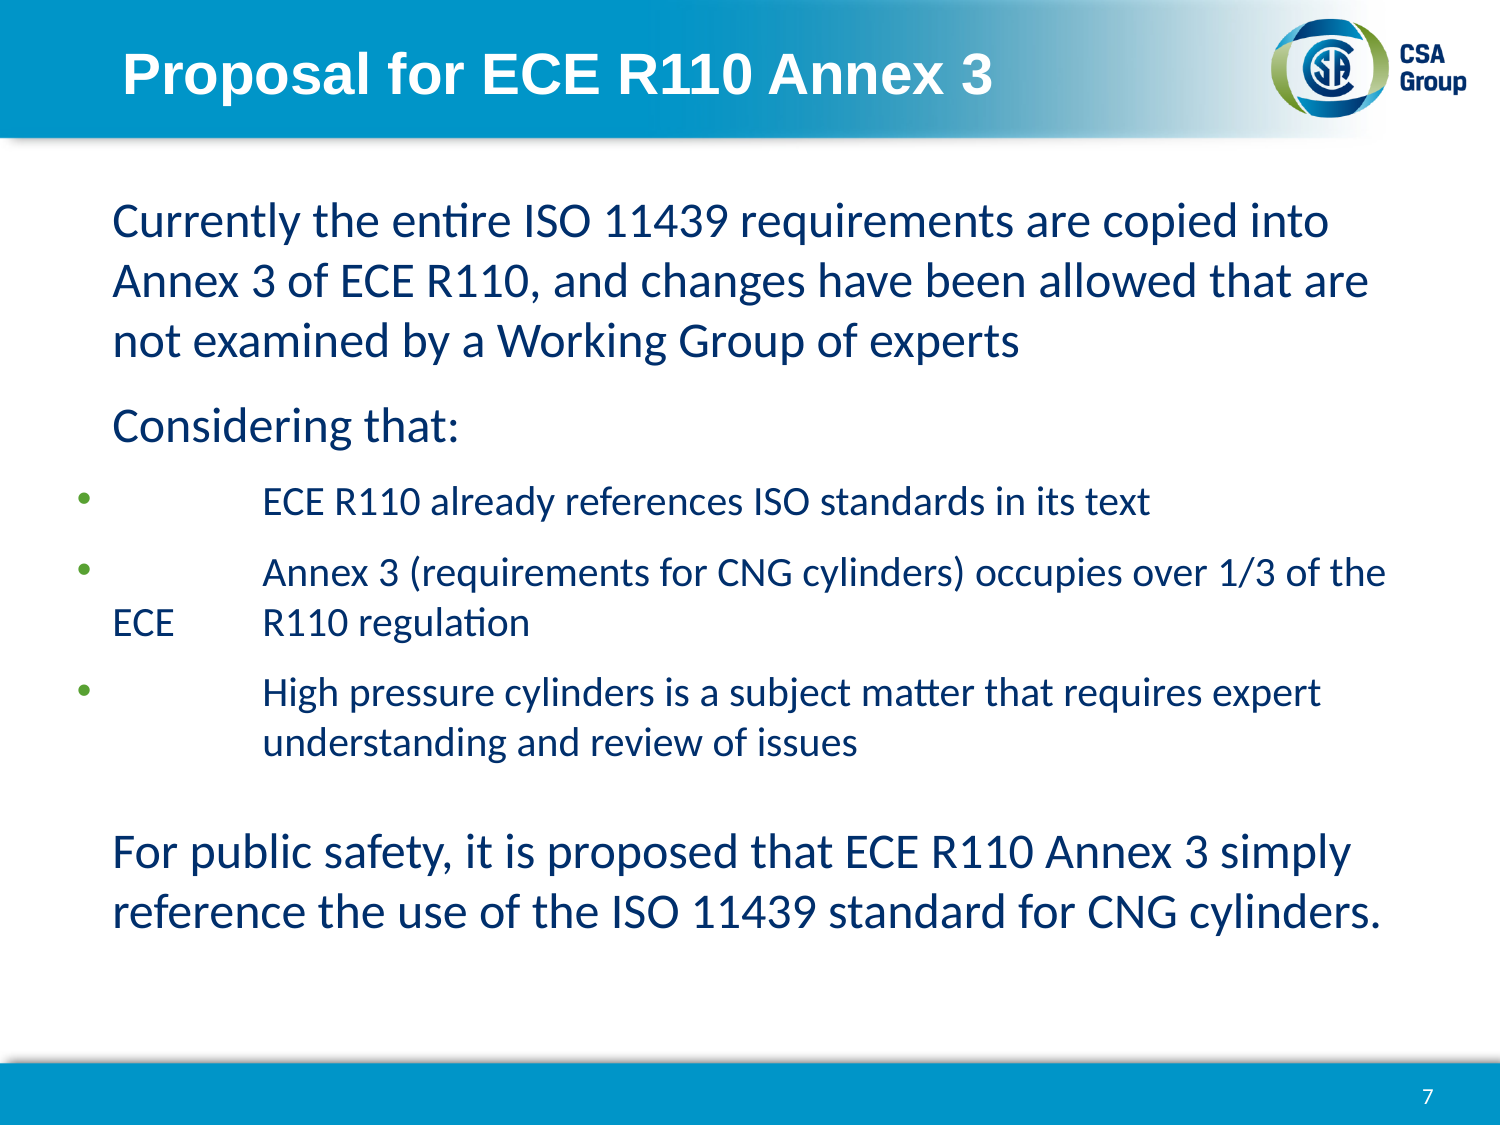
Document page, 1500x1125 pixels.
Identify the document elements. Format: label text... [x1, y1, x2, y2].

title Proposal for ECE R110 Annex 3 [75, 19, 1199, 124]
text_box Currently the entire ISO 11439 requirements are copied into Annex 3 of ECE R110, and changes have been allowed that are not examined by a Working Group of experts Considering that: ECE R110 already references ISO standards in its text Annex 3 (requirements for CNG cylinders) occupies over 1/3 of the ECE R110 regulation High pressure cylinders is a subject matter that requires expert understanding and review of issues For public safety, it is proposed that ECE R110 Annex 3 simply reference the use of the ISO 11439 standard for CNG cylinders. [41, 180, 1447, 1088]
picture [0, 0, 1500, 1063]
slide_number 7 [1340, 1074, 1449, 1125]
